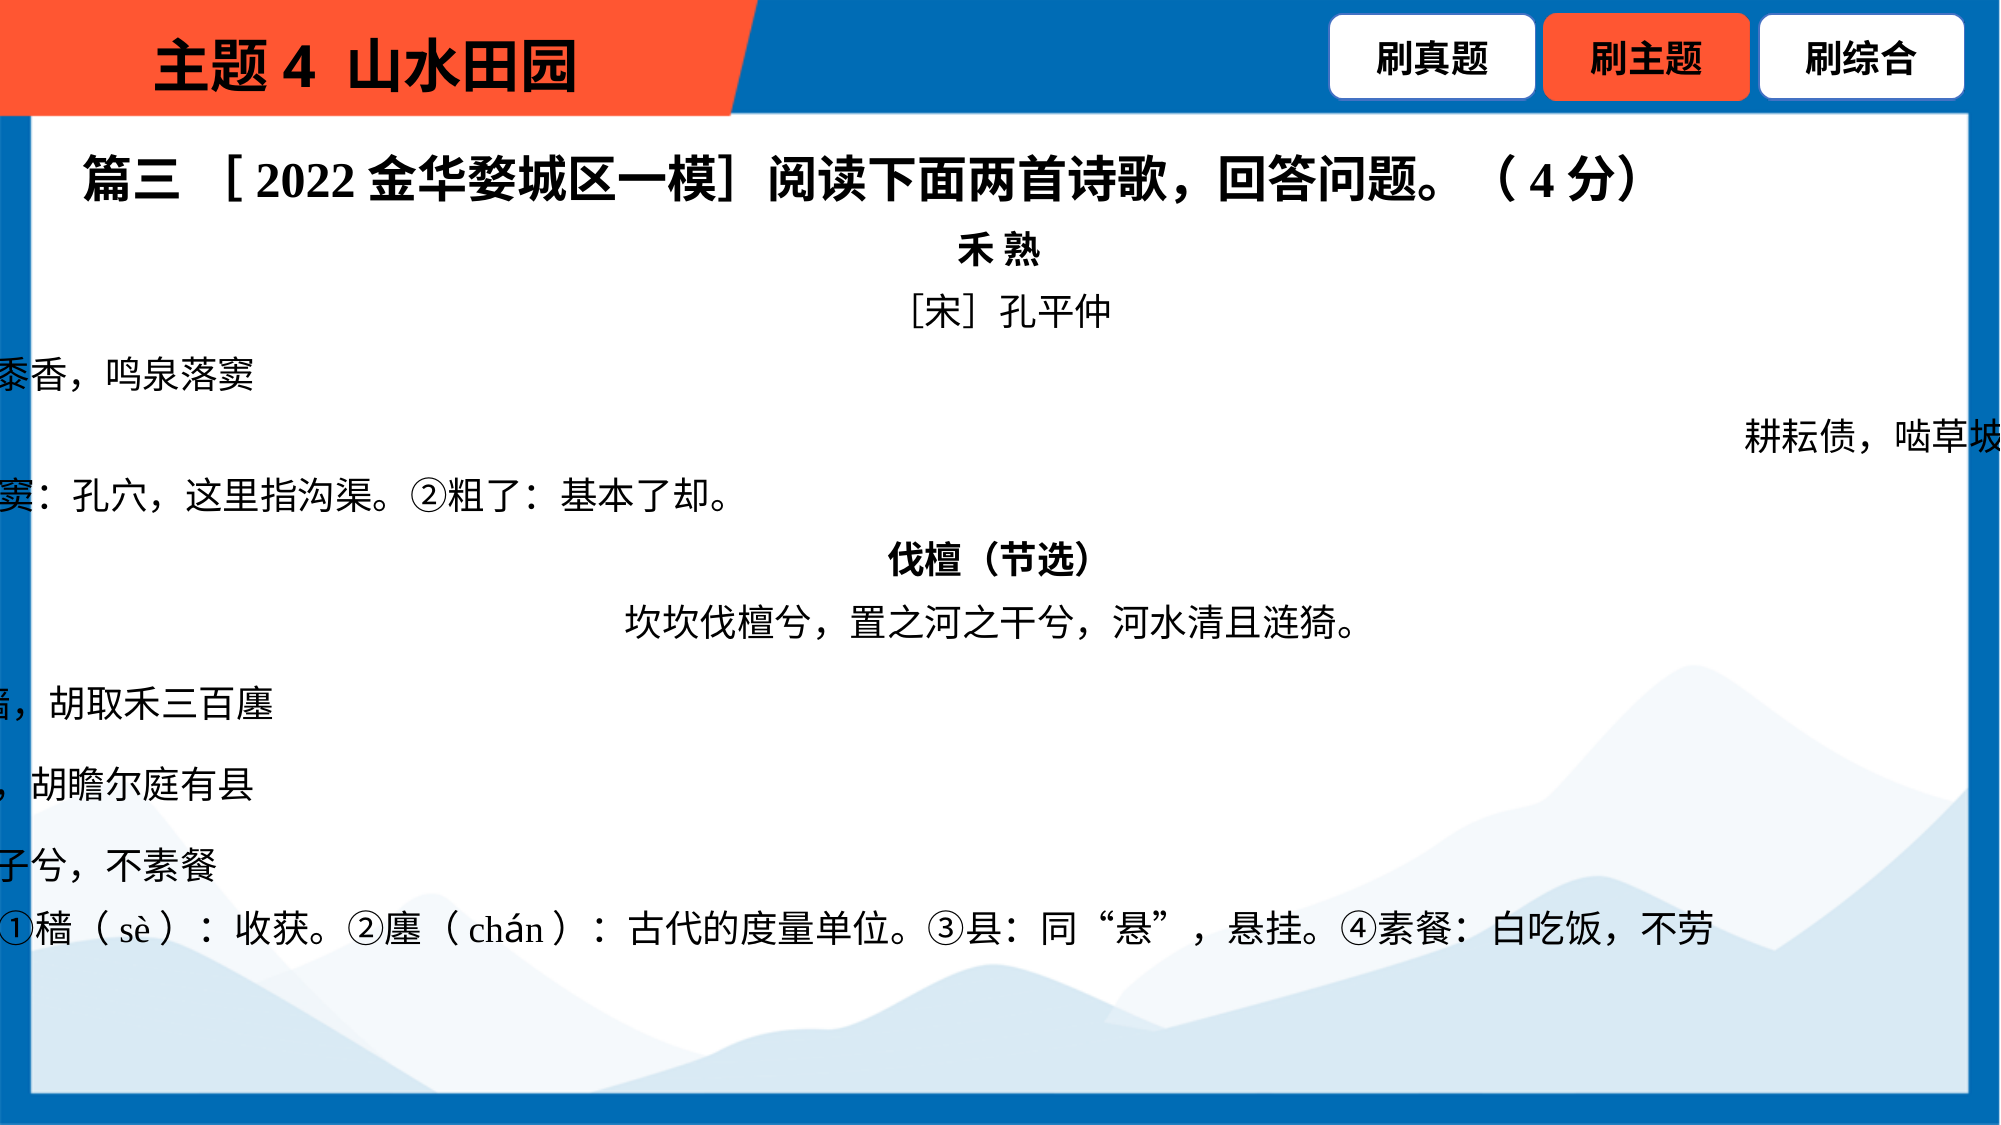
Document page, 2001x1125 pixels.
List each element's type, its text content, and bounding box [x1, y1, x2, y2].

picture [1990, 436, 2000, 444]
picture [0, 853, 18, 864]
picture [0, 504, 14, 510]
text_box 篇三 ［2022金华婺城区一模］阅读下面两首诗歌，回答问题。（4分） [82, 146, 1917, 207]
picture [0, 367, 10, 376]
picture [0, 0, 2000, 1125]
picture [0, 705, 5, 716]
